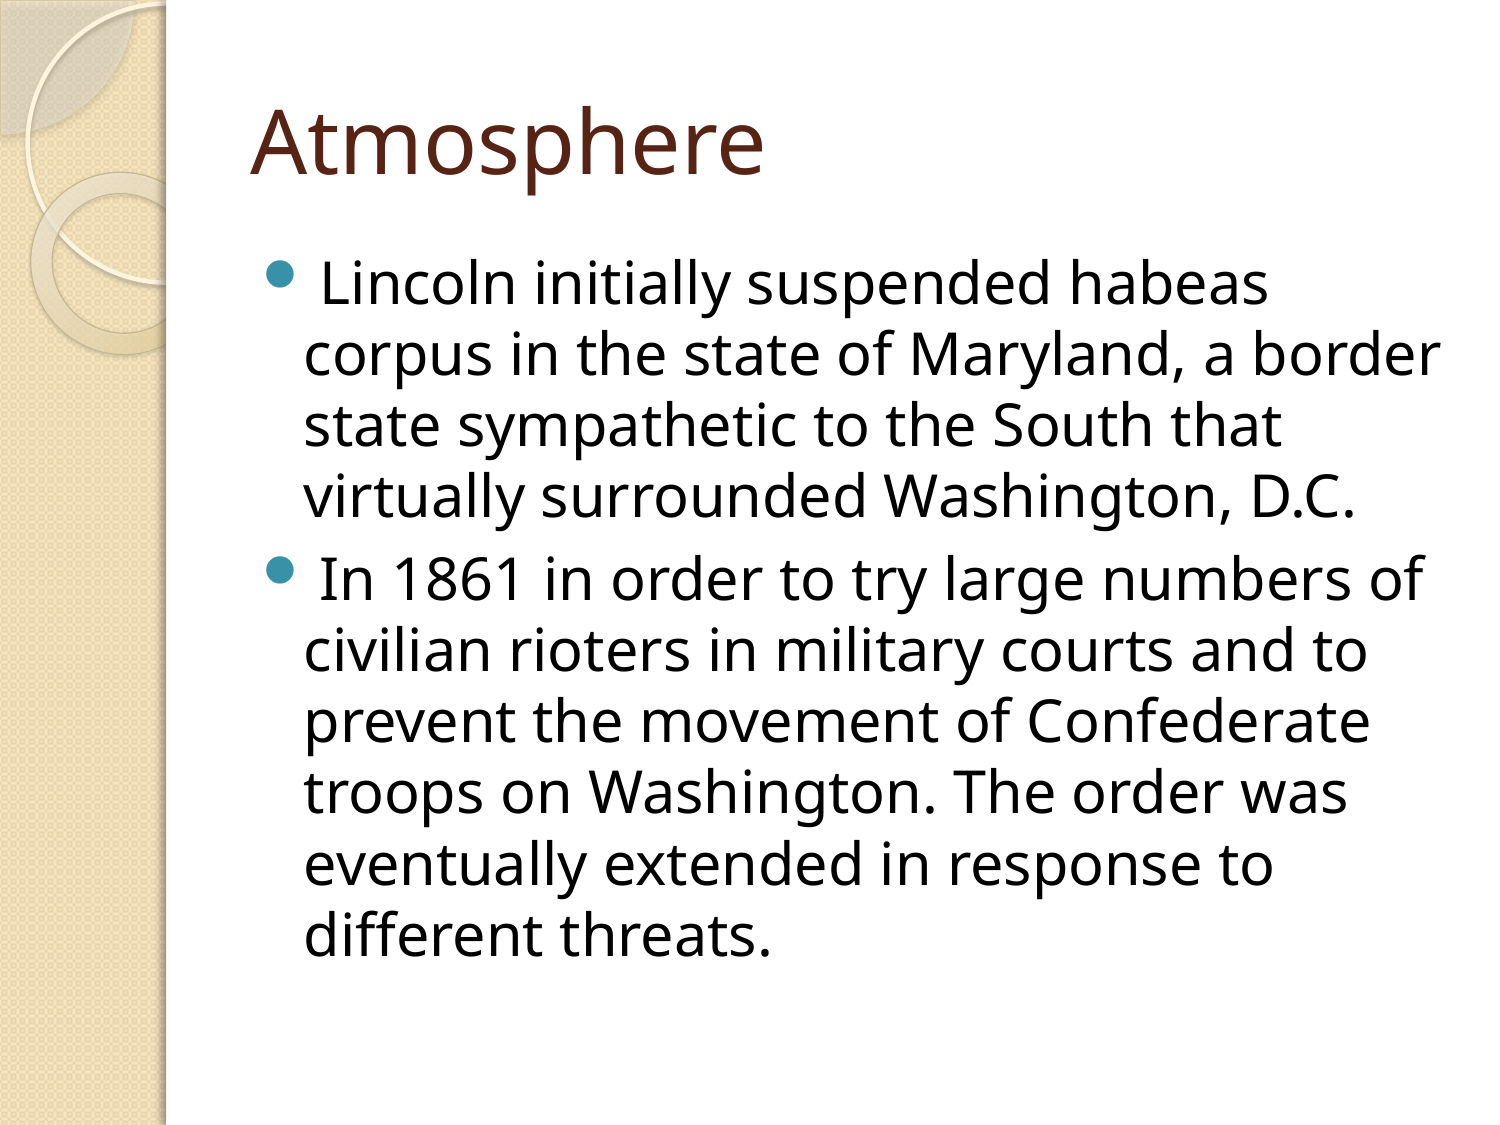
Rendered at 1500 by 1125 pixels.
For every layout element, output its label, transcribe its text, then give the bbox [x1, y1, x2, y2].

title Atmosphere [235, 45, 1466, 233]
list Lincoln initially suspended habeas corpus in the state of Maryland, a border state sympathetic to the South that virtually surrounded Washington, D.C. In 1861 in order to try large numbers of civilian rioters in military courts and to prevent the movement of Confederate troops on Washington. The order was eventually extended in response to different threats. [235, 237, 1466, 1025]
